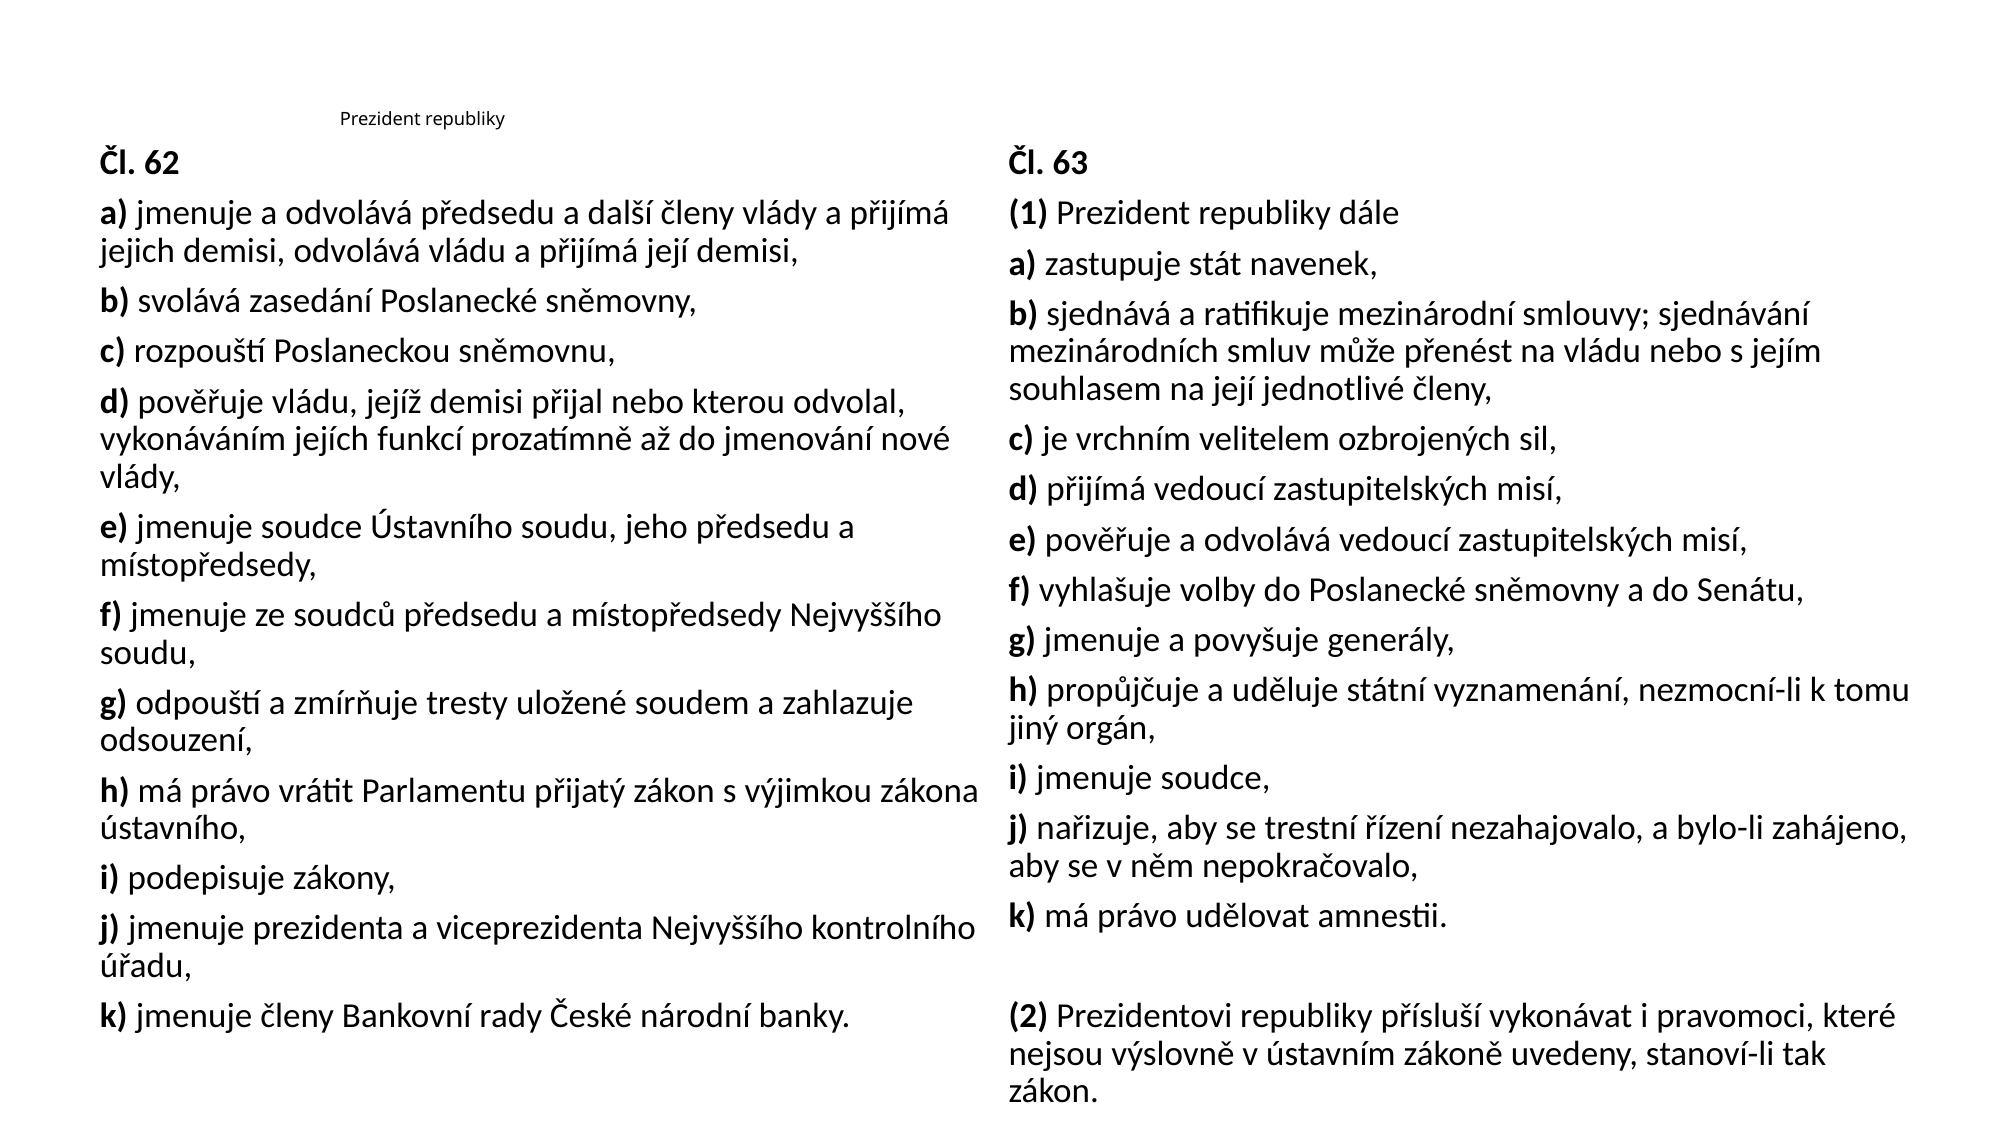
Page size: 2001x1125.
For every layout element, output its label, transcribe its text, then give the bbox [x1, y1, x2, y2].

list Čl. 62 a) jmenuje a odvolává předsedu a další členy vlády a přijímá jejich demisi, odvolává vládu a přijímá její demisi, b) svolává zasedání Poslanecké sněmovny, c) rozpouští Poslaneckou sněmovnu, d) pověřuje vládu, jejíž demisi přijal nebo kterou odvolal, vykonáváním jejích funkcí prozatímně až do jmenování nové vlády, e) jmenuje soudce Ústavního soudu, jeho předsedu a místopředsedy, f) jmenuje ze soudců předsedu a místopředsedy Nejvyššího soudu, g) odpouští a zmírňuje tresty uložené soudem a zahlazuje odsouzení, h) má právo vrátit Parlamentu přijatý zákon s výjimkou zákona ústavního, i) podepisuje zákony, j) jmenuje prezidenta a viceprezidenta Nejvyššího kontrolního úřadu, k) jmenuje členy Bankovní rady České národní banky. Čl. 63 (1) Prezident republiky dále a) zastupuje stát navenek, b) sjednává a ratifikuje mezinárodní smlouvy; sjednávání mezinárodních smluv může přenést na vládu nebo s jejím souhlasem na její jednotlivé členy, c) je vrchním velitelem ozbrojených sil, d) přijímá vedoucí zastupitelských misí, e) pověřuje a odvolává vedoucí zastupitelských misí, f) vyhlašuje volby do Poslanecké sněmovny a do Senátu, g) jmenuje a povyšuje generály, h) propůjčuje a uděluje státní vyznamenání, nezmocní-li k tomu jiný orgán, i) jmenuje soudce, j) nařizuje, aby se trestní řízení nezahajovalo, a bylo-li zahájeno, aby se v něm nepokračovalo, k) má právo udělovat amnestii. (2) Prezidentovi republiky přísluší vykonávat i pravomoci, které nejsou výslovně v ústavním zákoně uvedeny, stanoví-li tak zákon. [85, 137, 1933, 1125]
title Prezident republiky [324, 101, 1675, 137]
